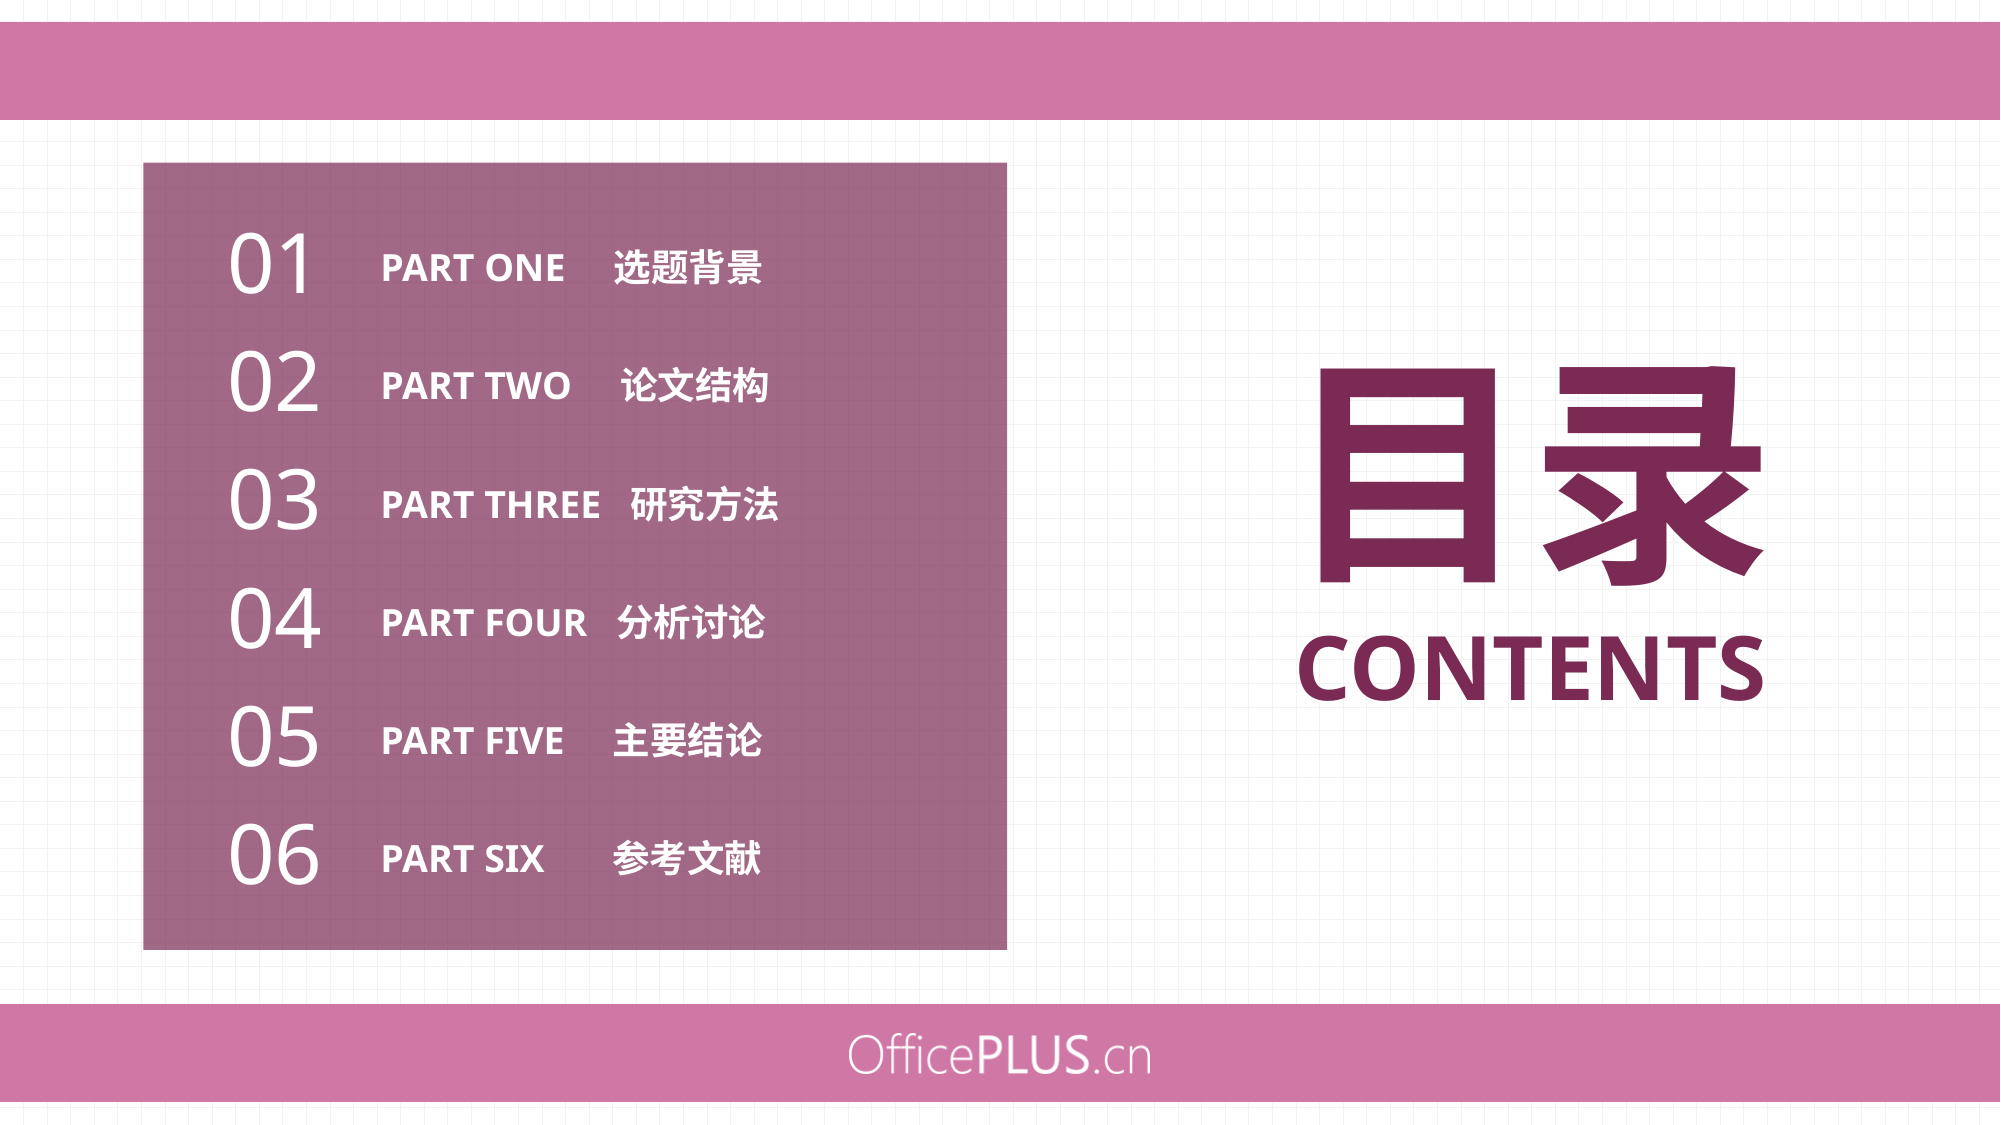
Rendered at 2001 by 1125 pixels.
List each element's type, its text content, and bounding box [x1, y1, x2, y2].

text_box [143, 162, 1008, 950]
text_box PART TWO 论文结构 [365, 341, 925, 415]
text_box 01 [212, 202, 338, 318]
text_box PART SIX 参考文献 [365, 814, 925, 888]
text_box PART FIVE 主要结论 [365, 696, 925, 770]
text_box PART FOUR 分析讨论 [365, 578, 925, 652]
text_box 04 [212, 557, 338, 673]
text_box 03 [212, 439, 338, 554]
picture [849, 1033, 1150, 1074]
text_box 05 [212, 675, 338, 791]
text_box 06 [212, 793, 338, 909]
text_box 02 [212, 320, 338, 436]
text_box 目录 CONTENTS [1271, 311, 1791, 726]
text_box PART THREE 研究方法 [365, 459, 925, 533]
text_box PART ONE 选题背景 [365, 223, 925, 297]
